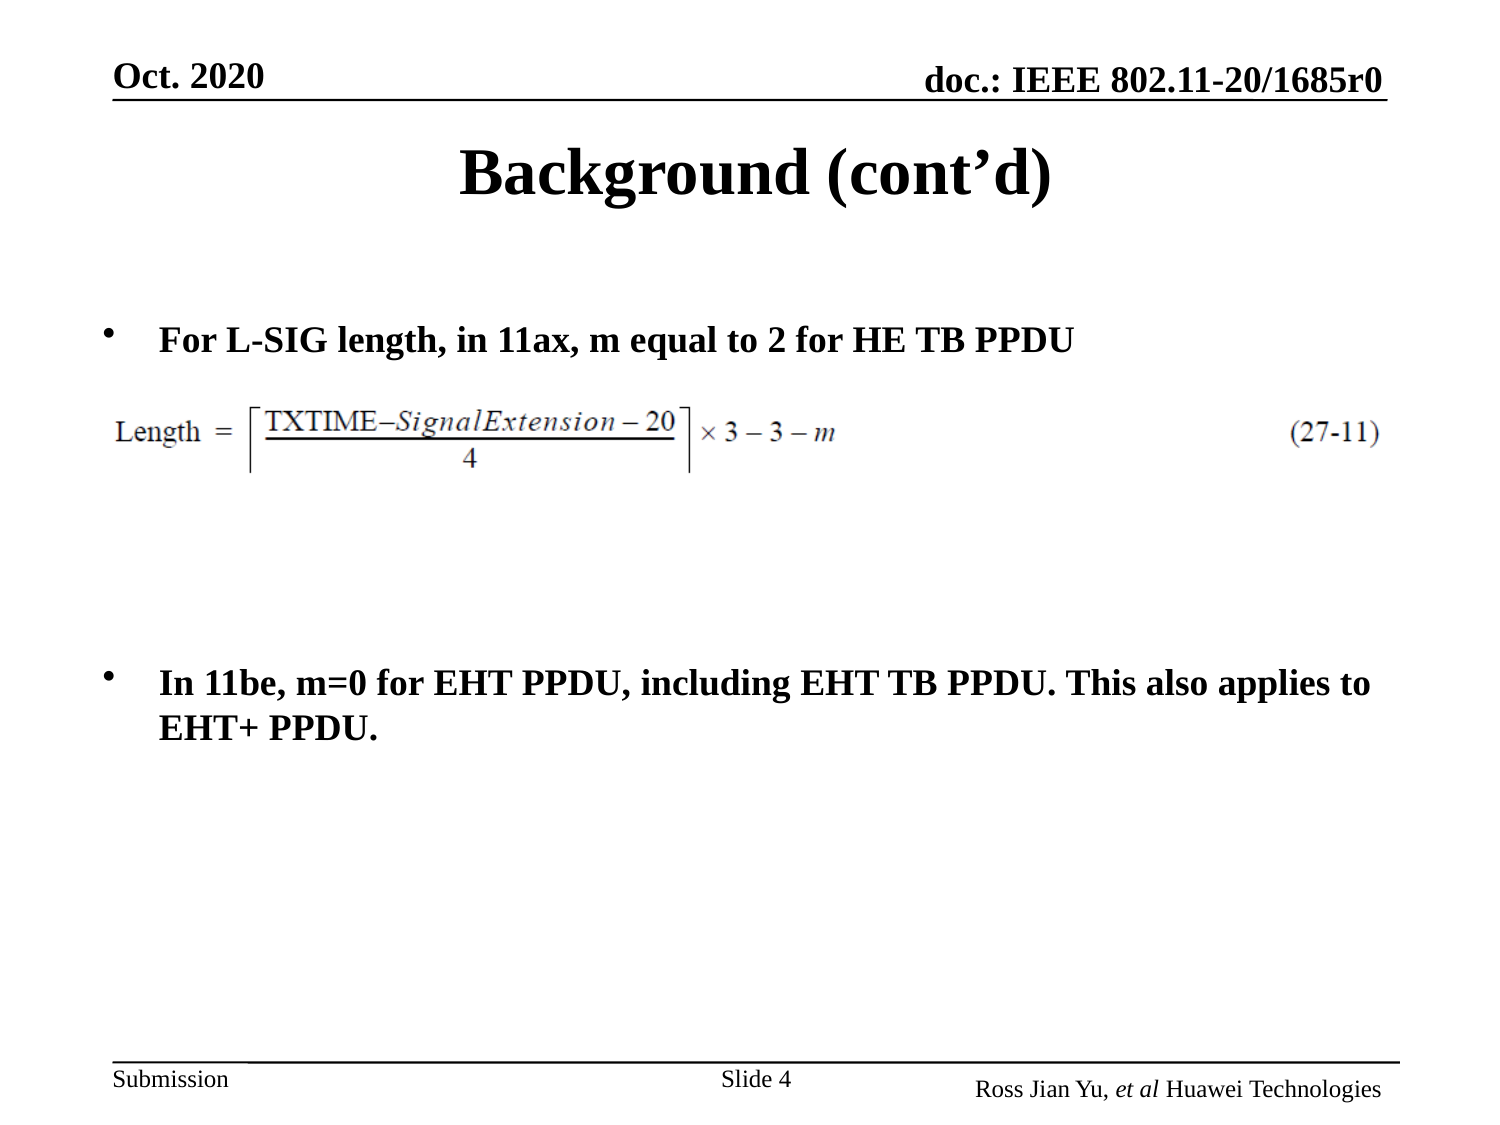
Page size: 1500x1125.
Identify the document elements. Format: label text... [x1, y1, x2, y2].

title Background (cont’d) [99, 123, 1413, 212]
list For L-SIG length, in 11ax, m equal to 2 for HE TB PPDU In 11be, m=0 for EHT PPDU, including EHT TB PPDU. This also applies to EHT+ PPDU. [87, 262, 1388, 375]
slide_number Slide 4 [712, 1061, 800, 1093]
picture [89, 374, 1391, 490]
list For L-SIG length, in 11ax, m equal to 2 for HE TB PPDU In 11be, m=0 for EHT PPDU, including EHT TB PPDU. This also applies to EHT+ PPDU. [87, 496, 1388, 988]
